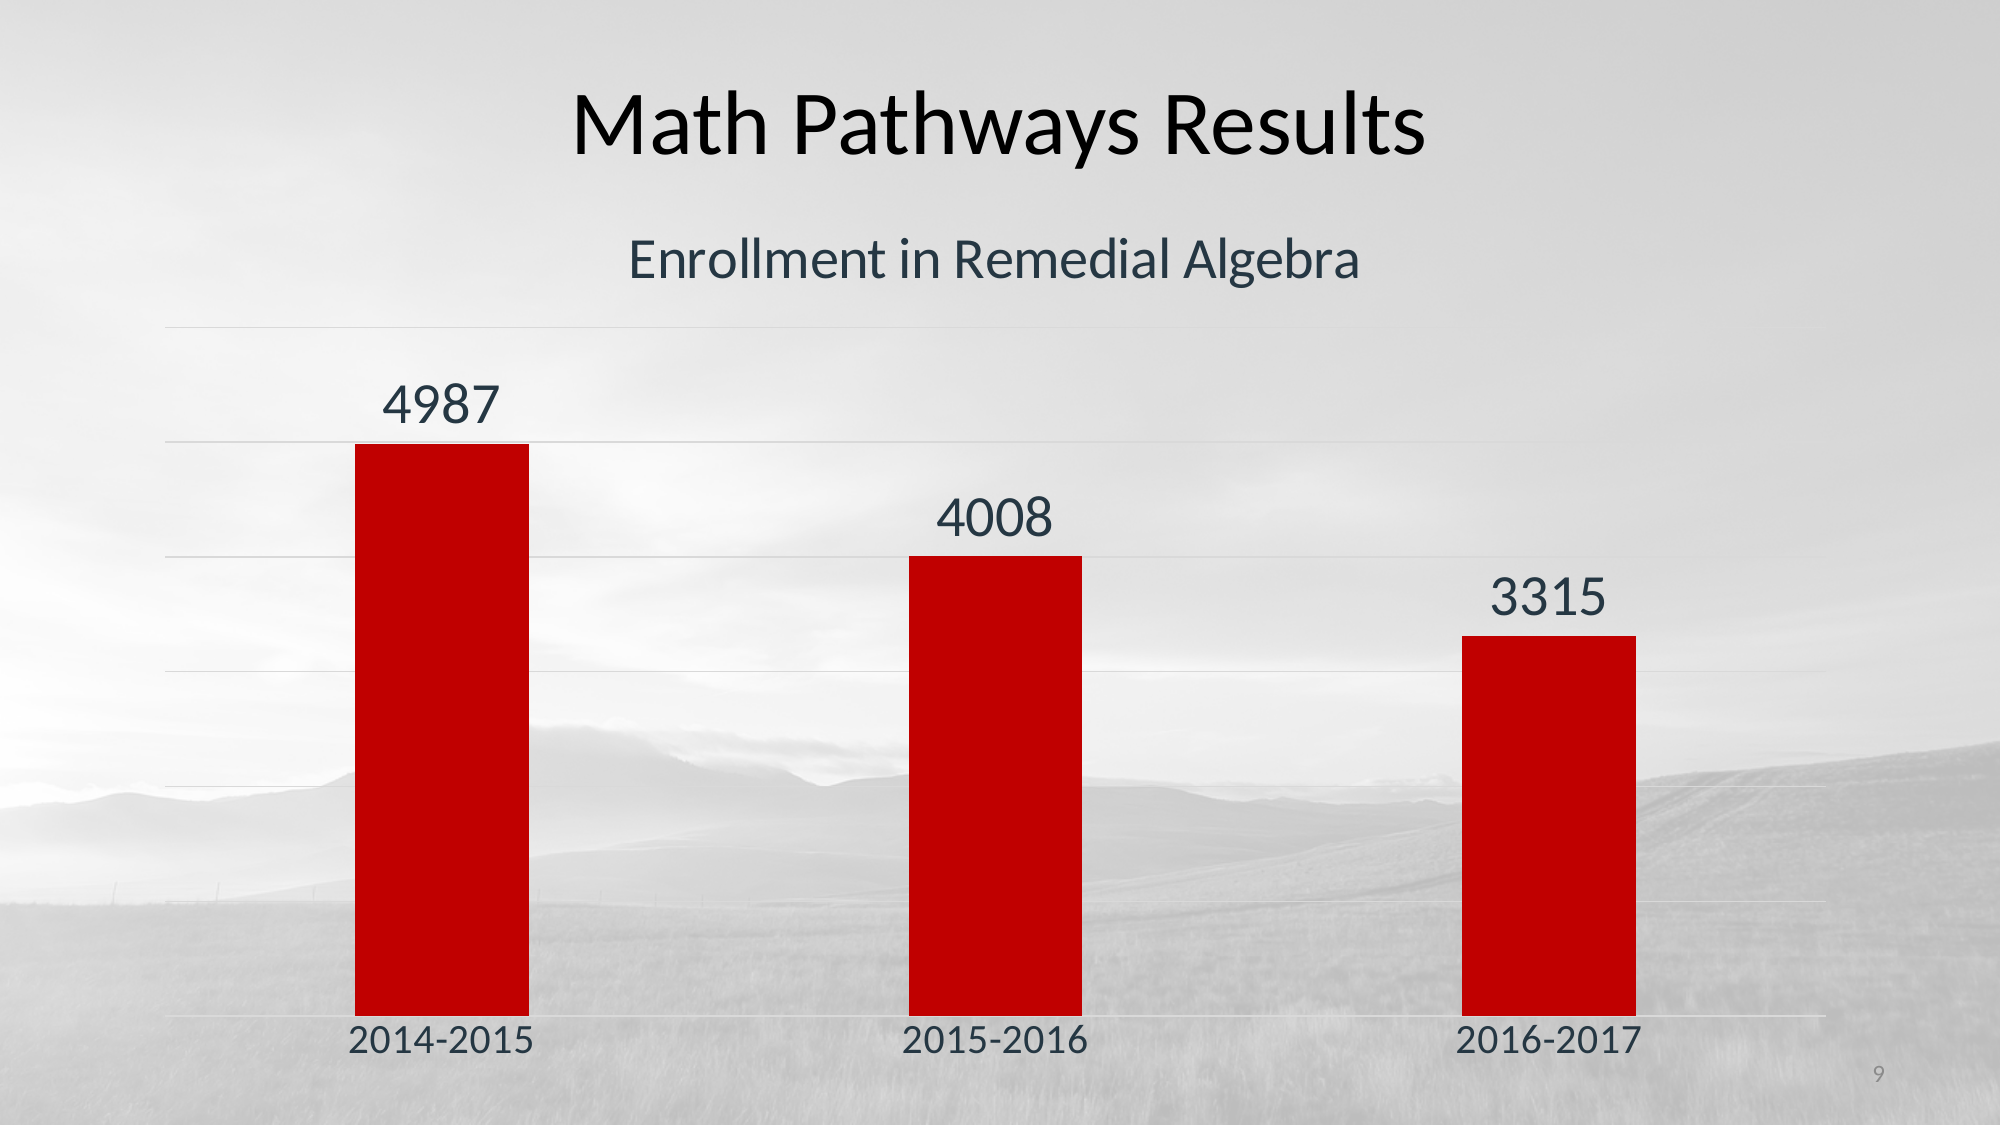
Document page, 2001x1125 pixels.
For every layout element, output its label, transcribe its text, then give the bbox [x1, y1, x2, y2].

slide_number 9 [1433, 1042, 1900, 1103]
title Math Pathways Results [99, 45, 1900, 300]
chart [130, 190, 1861, 1083]
